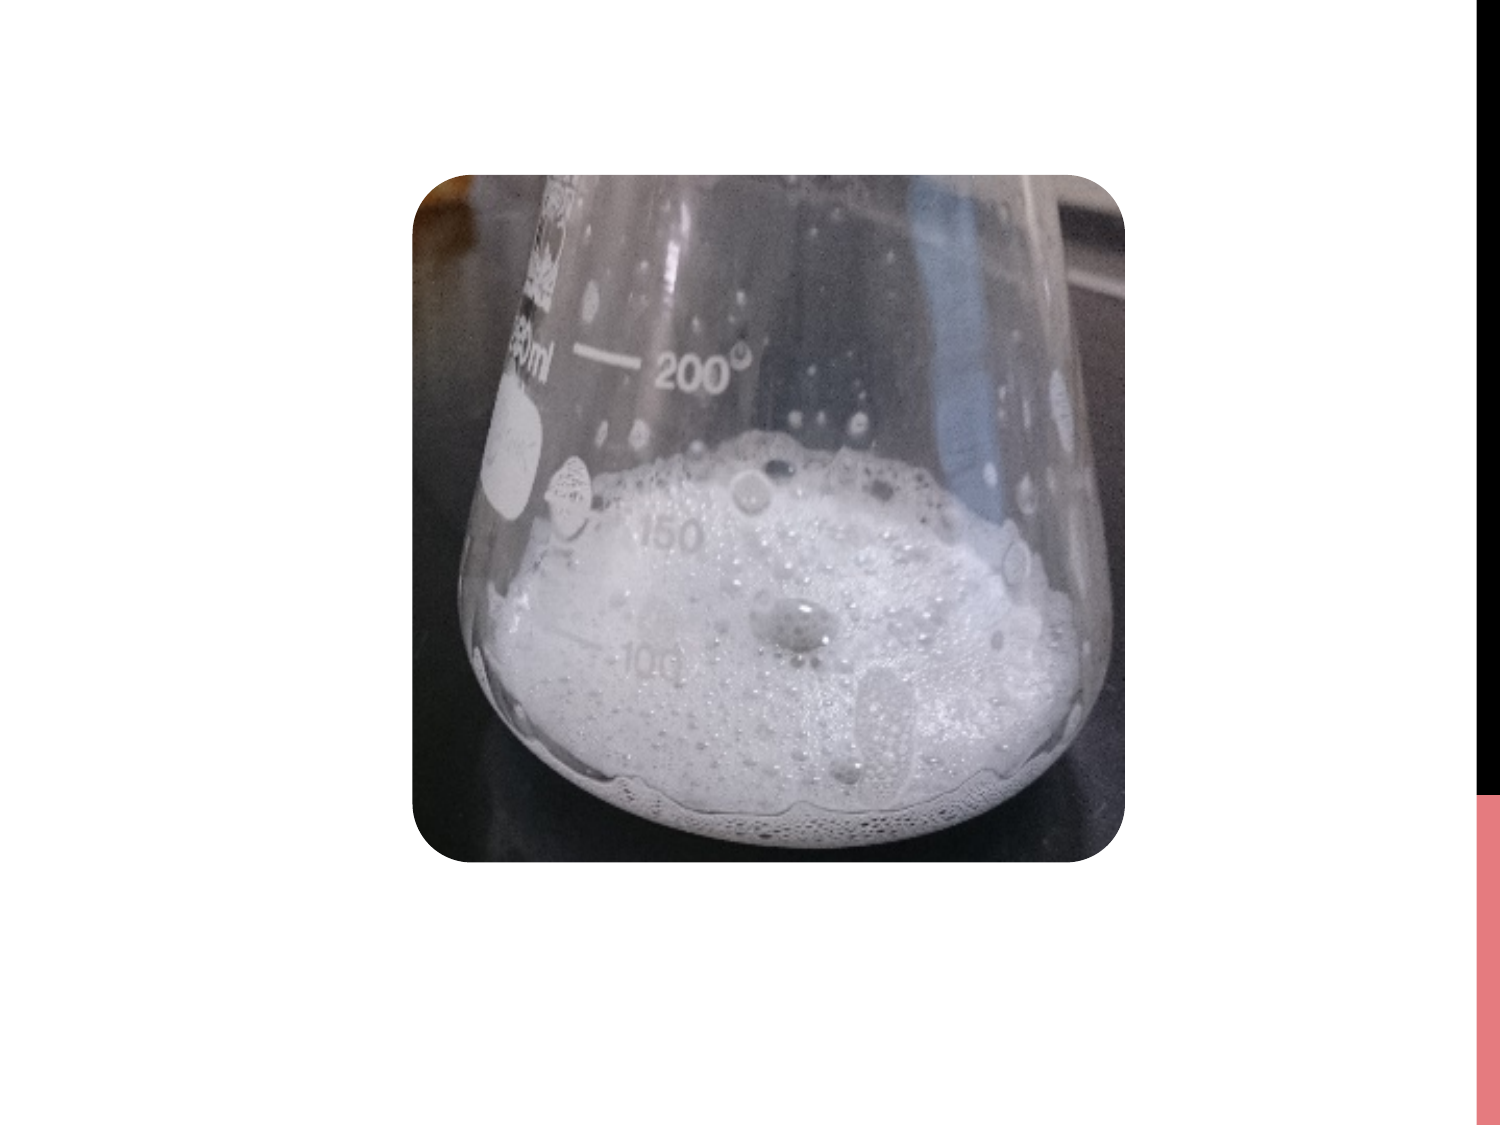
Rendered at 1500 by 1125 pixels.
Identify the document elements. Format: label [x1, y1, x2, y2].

picture [411, 174, 1126, 863]
